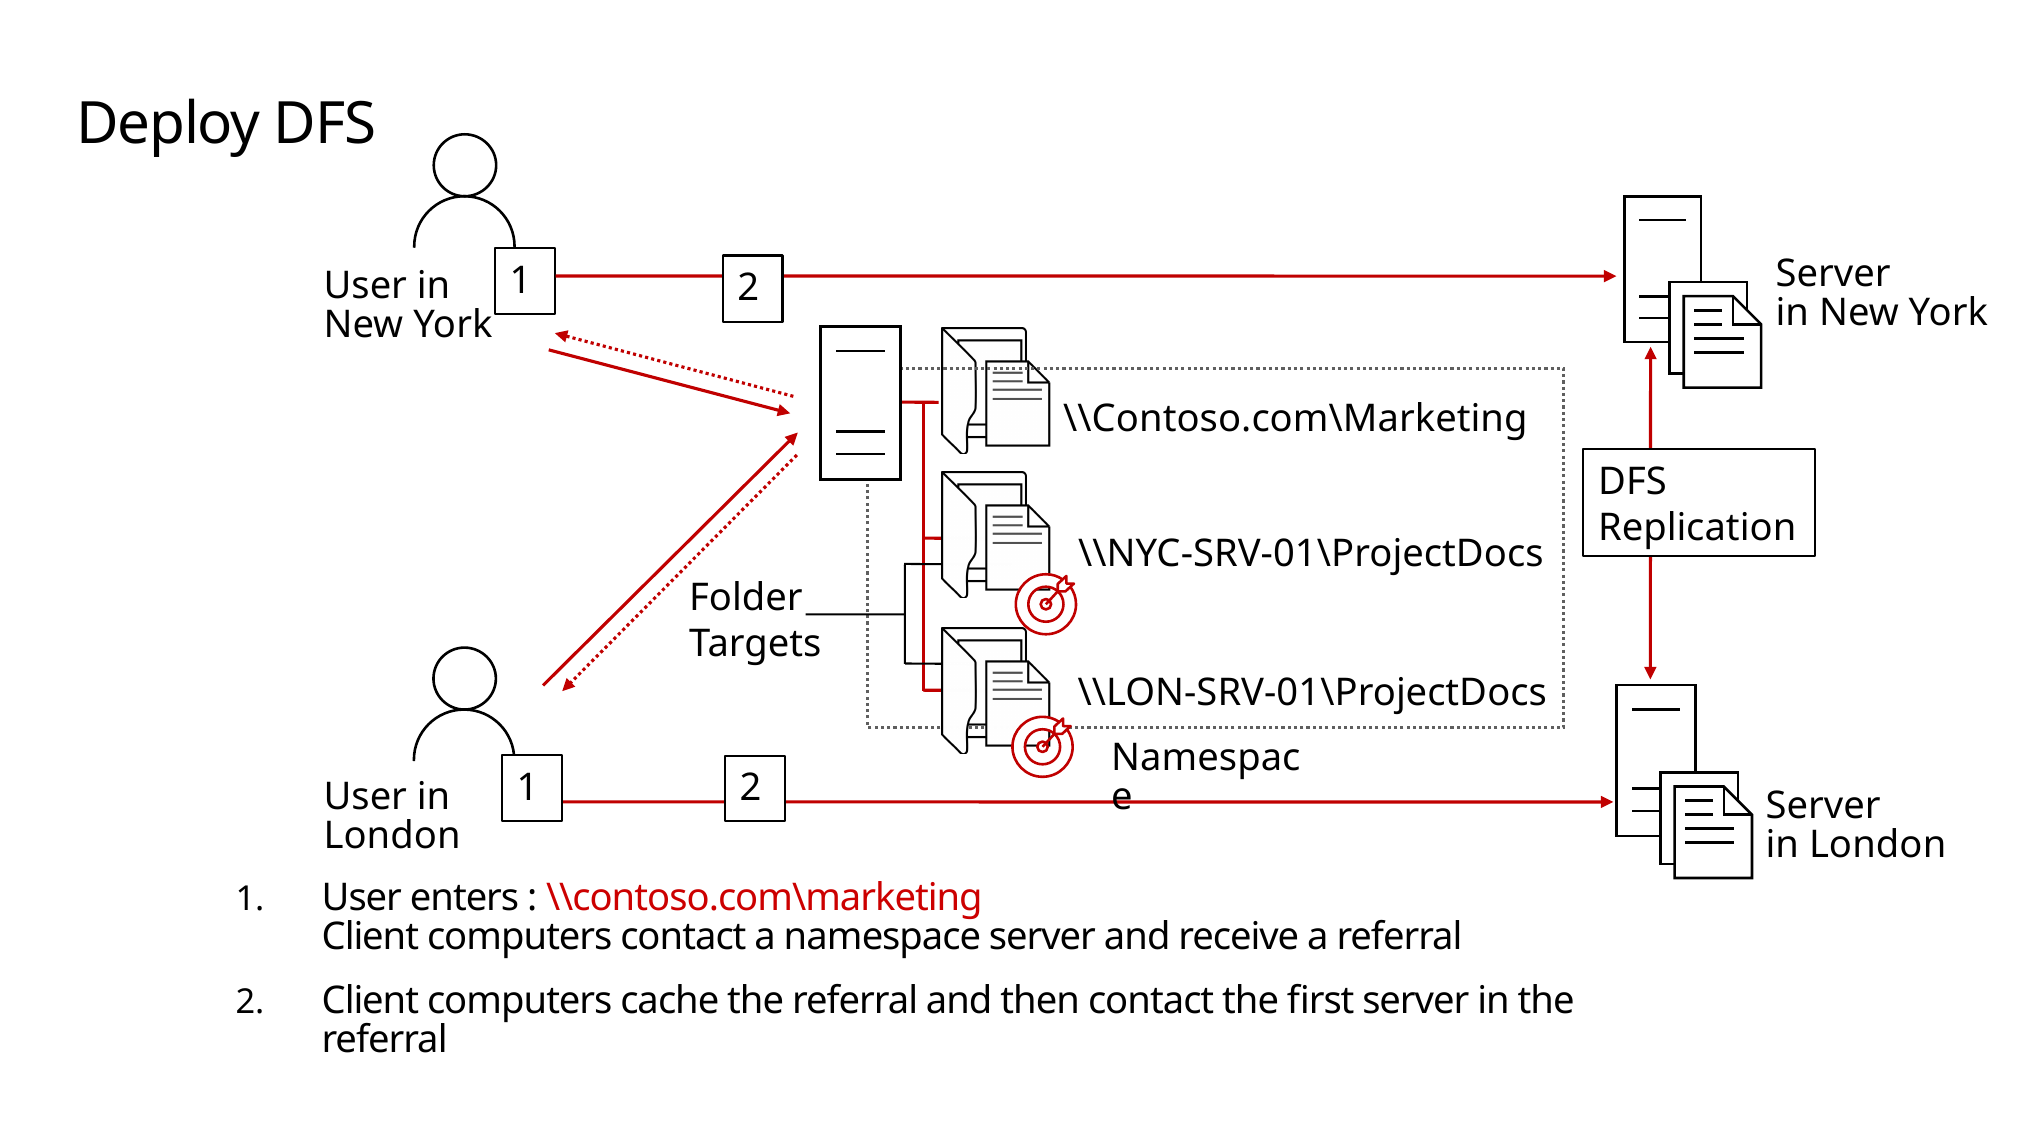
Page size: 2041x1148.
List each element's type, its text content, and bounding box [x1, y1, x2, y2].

title Deploy DFS [76, 93, 1968, 161]
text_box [311, 134, 2000, 883]
list User enters : \\contoso.com\marketing Client computers contact a namespace server and receive a referral Client computers cache the referral and then contact the first server in the referral [235, 879, 1594, 1081]
